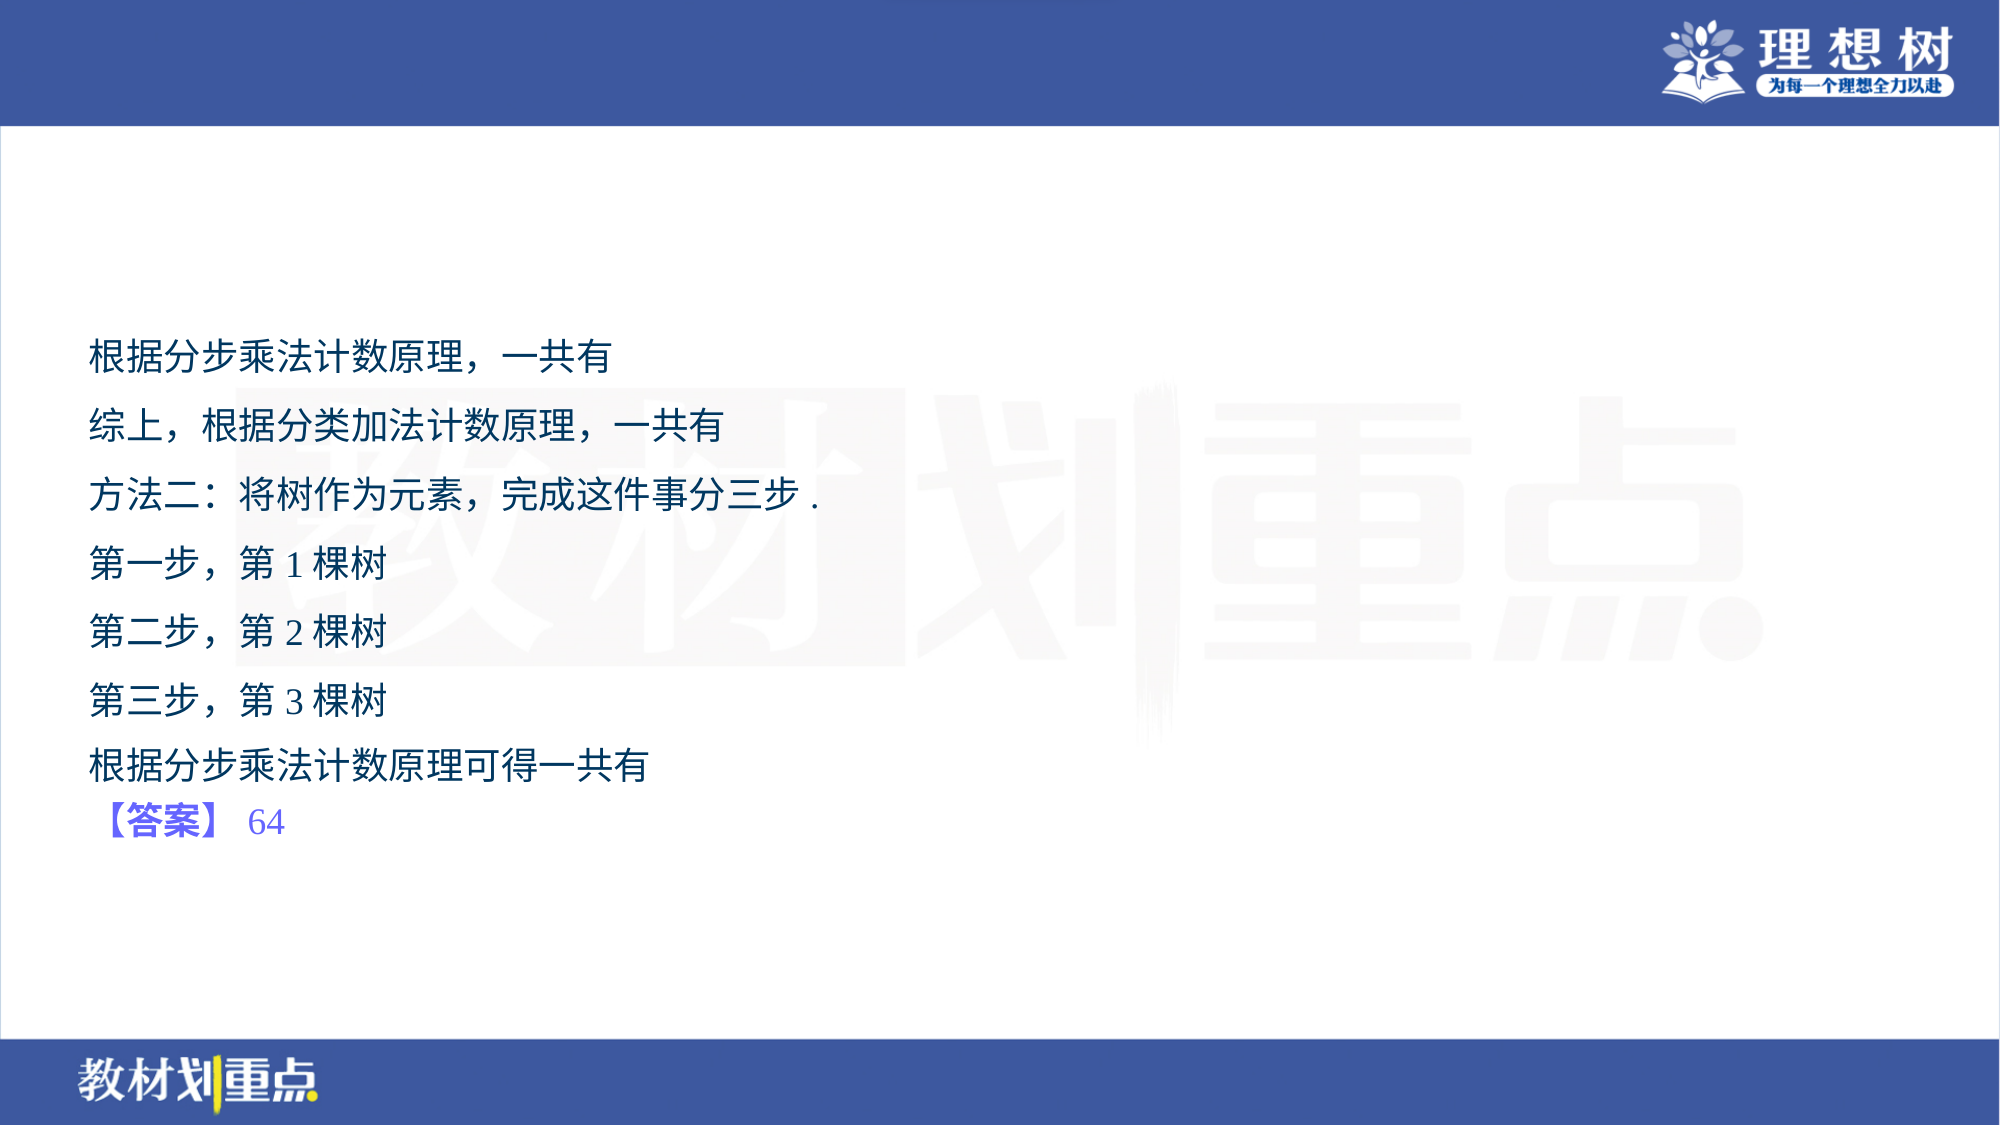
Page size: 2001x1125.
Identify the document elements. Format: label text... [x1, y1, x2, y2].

text_box 【答案】64 [88, 775, 1911, 836]
picture [0, 0, 2000, 1125]
